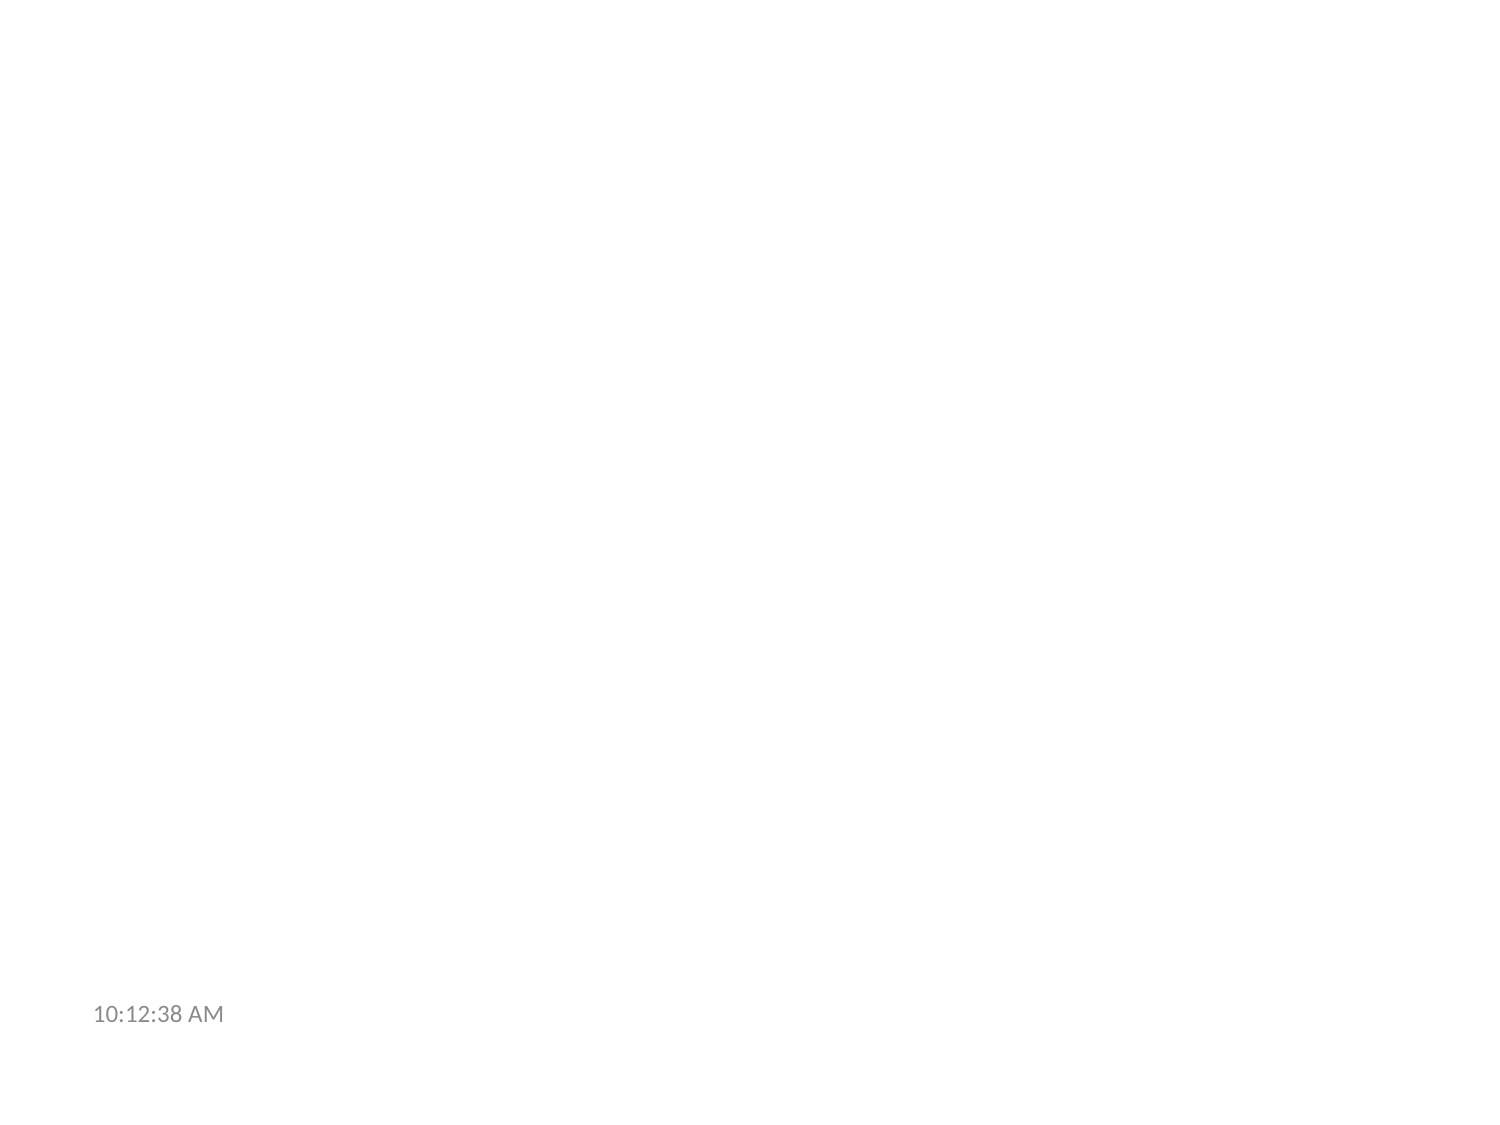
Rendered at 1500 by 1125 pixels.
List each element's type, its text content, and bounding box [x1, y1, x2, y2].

text_box 3:35:09 PM [77, 982, 428, 1043]
